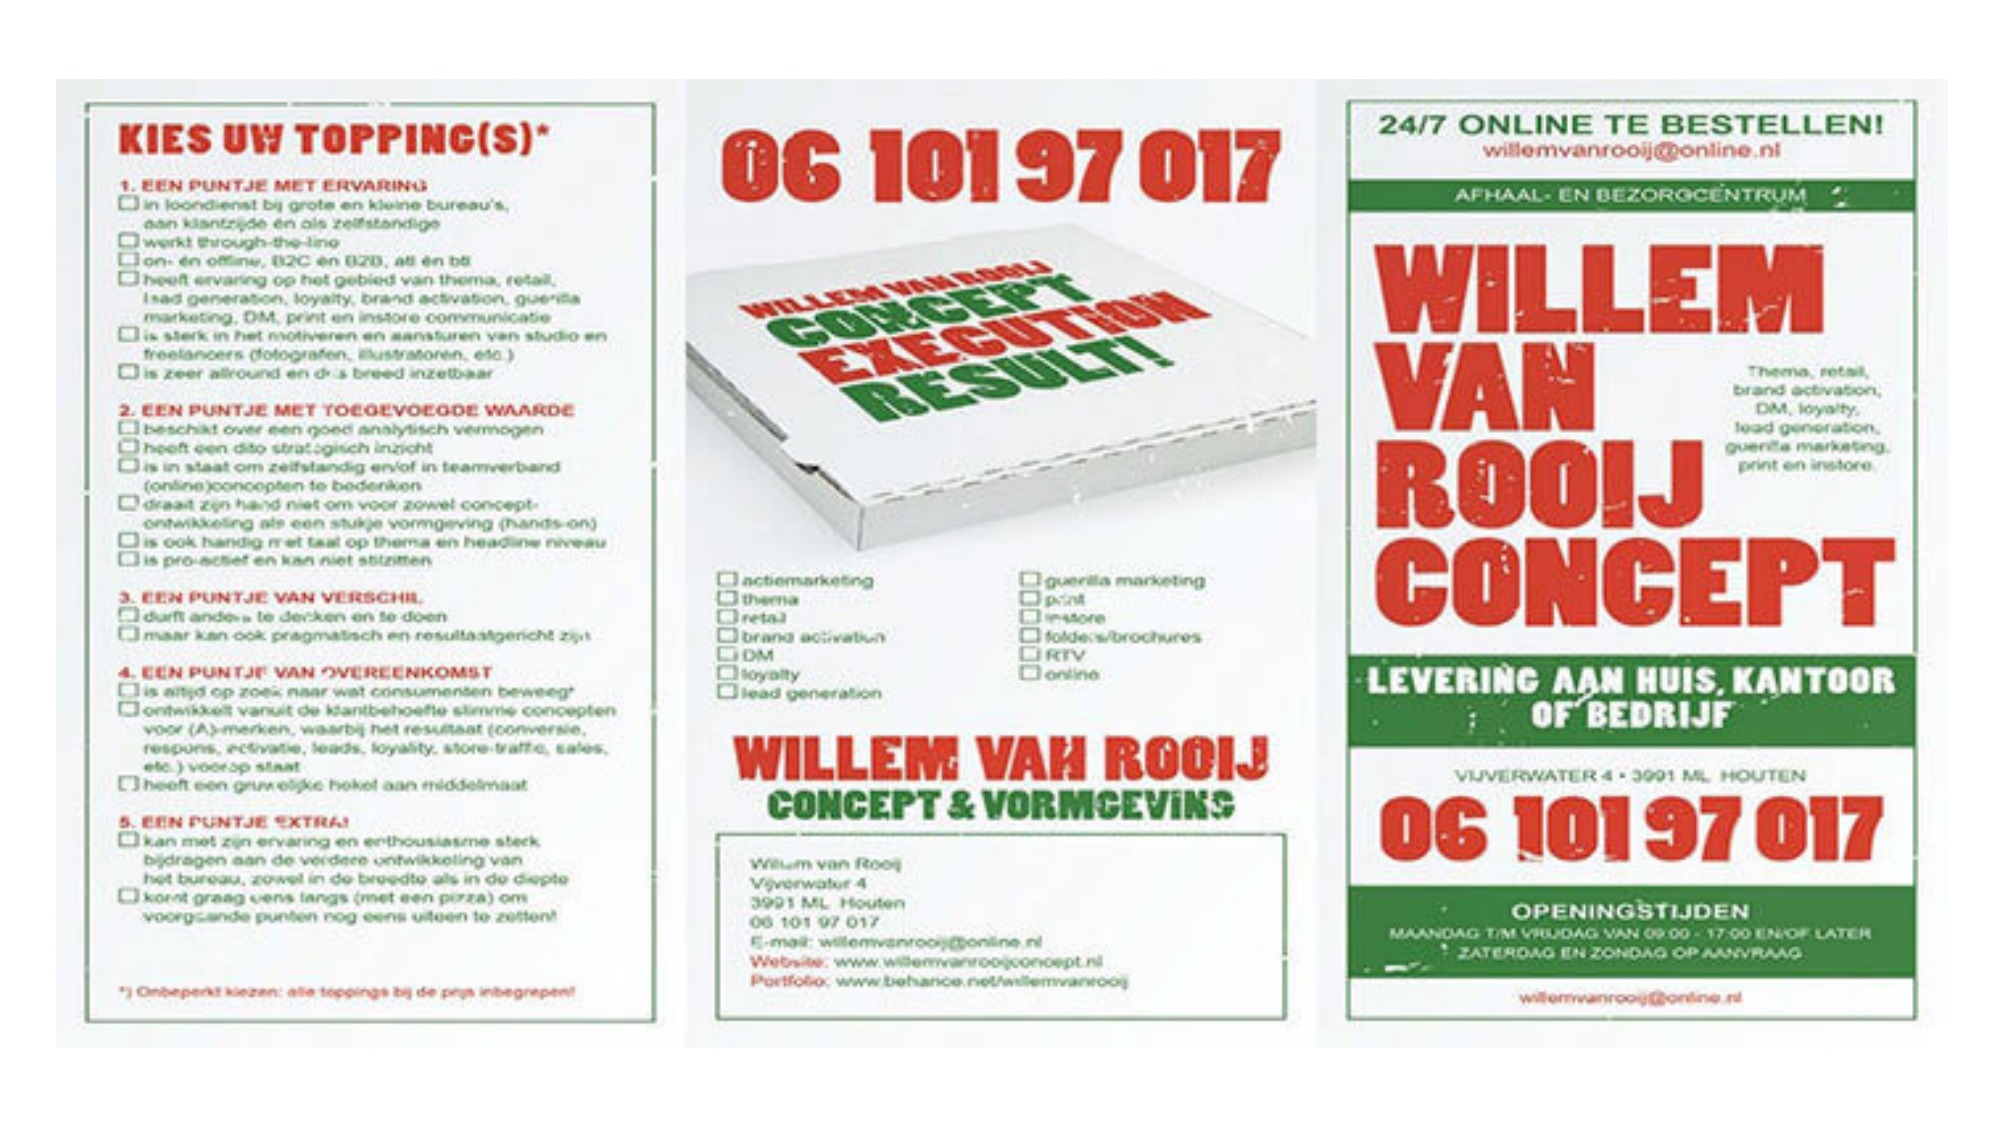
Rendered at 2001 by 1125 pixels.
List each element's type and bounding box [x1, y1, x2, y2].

picture [56, 79, 1948, 1048]
